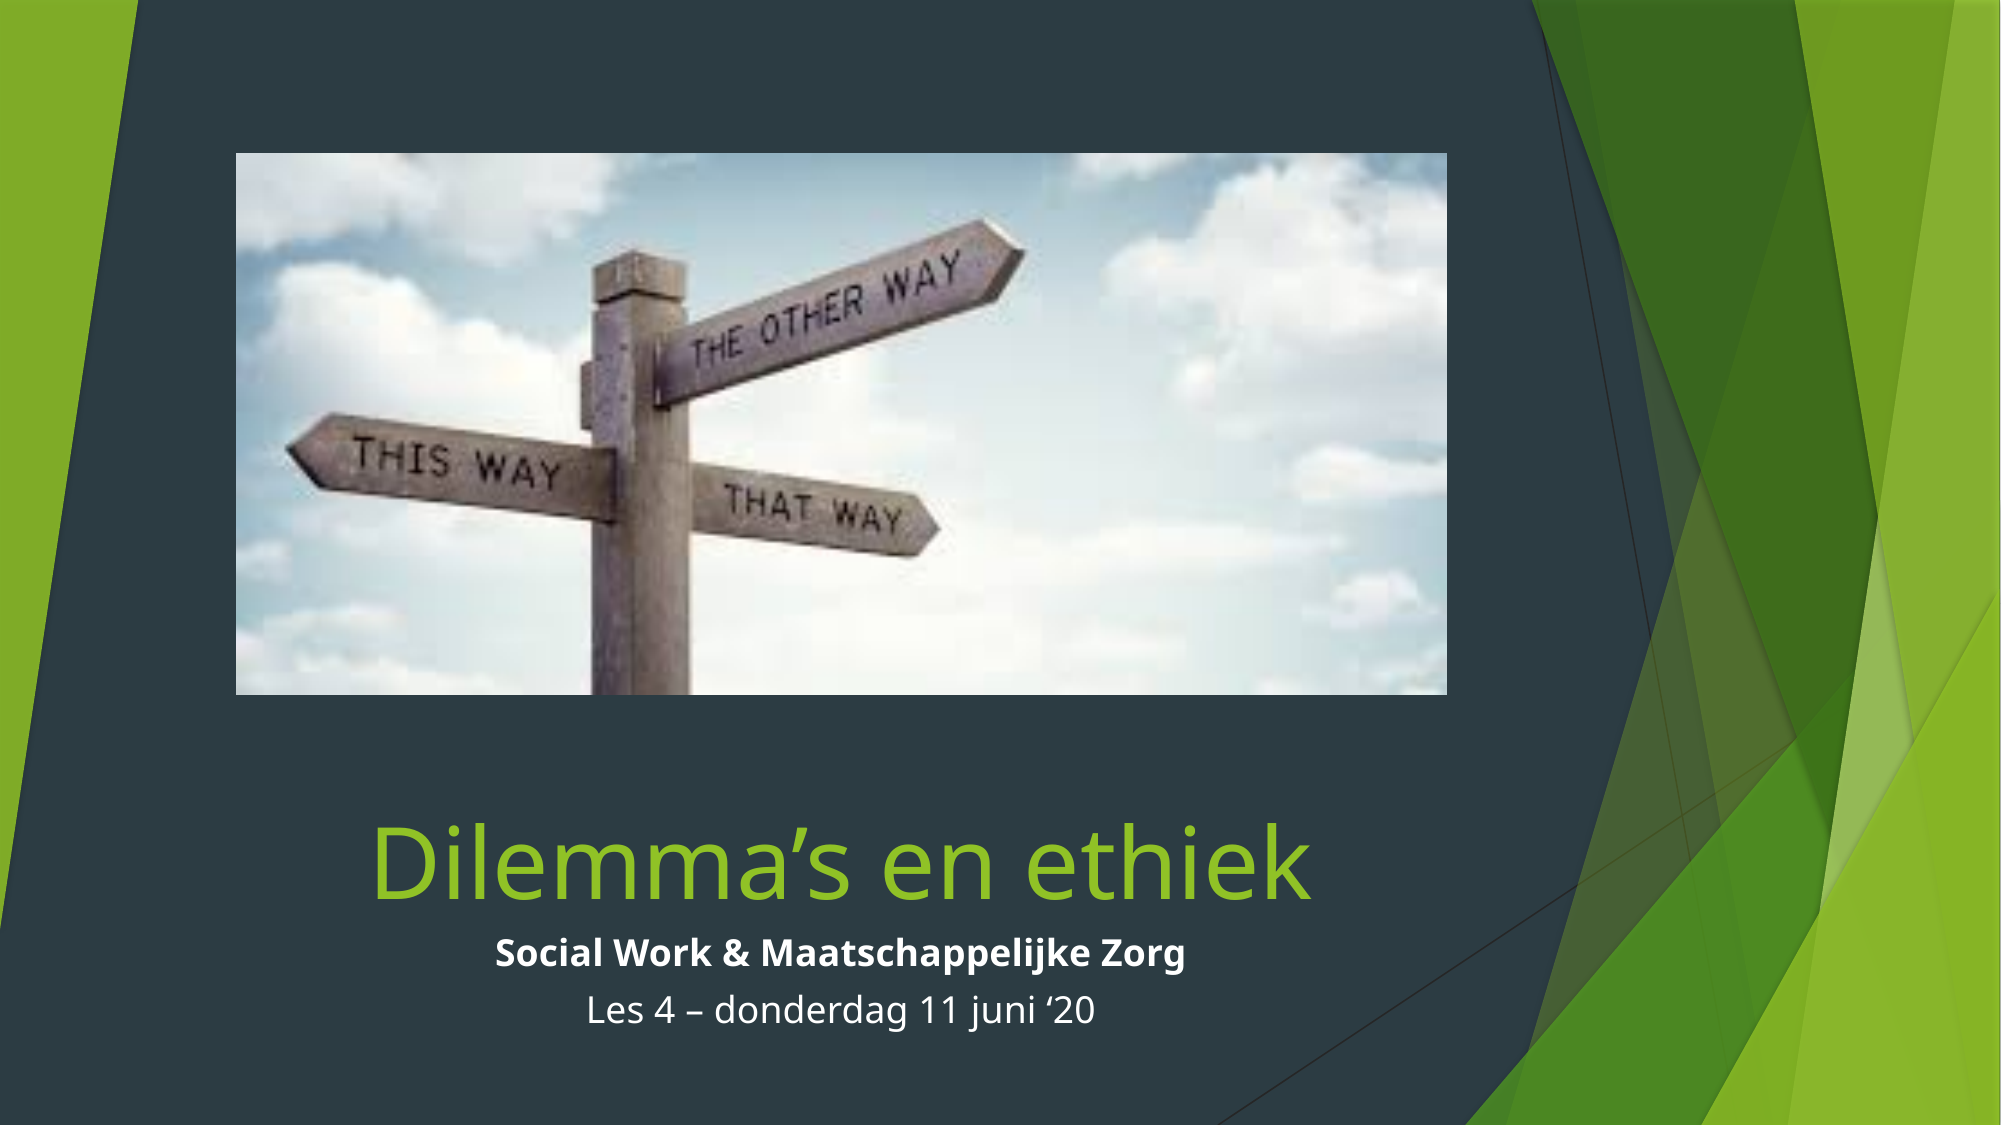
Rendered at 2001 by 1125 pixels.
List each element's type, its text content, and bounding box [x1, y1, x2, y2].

picture [236, 152, 1447, 695]
title Dilemma’s en ethiek [161, 746, 1522, 926]
subtitle Social Work & Maatschappelijke Zorg Les 4 – donderdag 11 juni ‘20 [161, 926, 1522, 1040]
